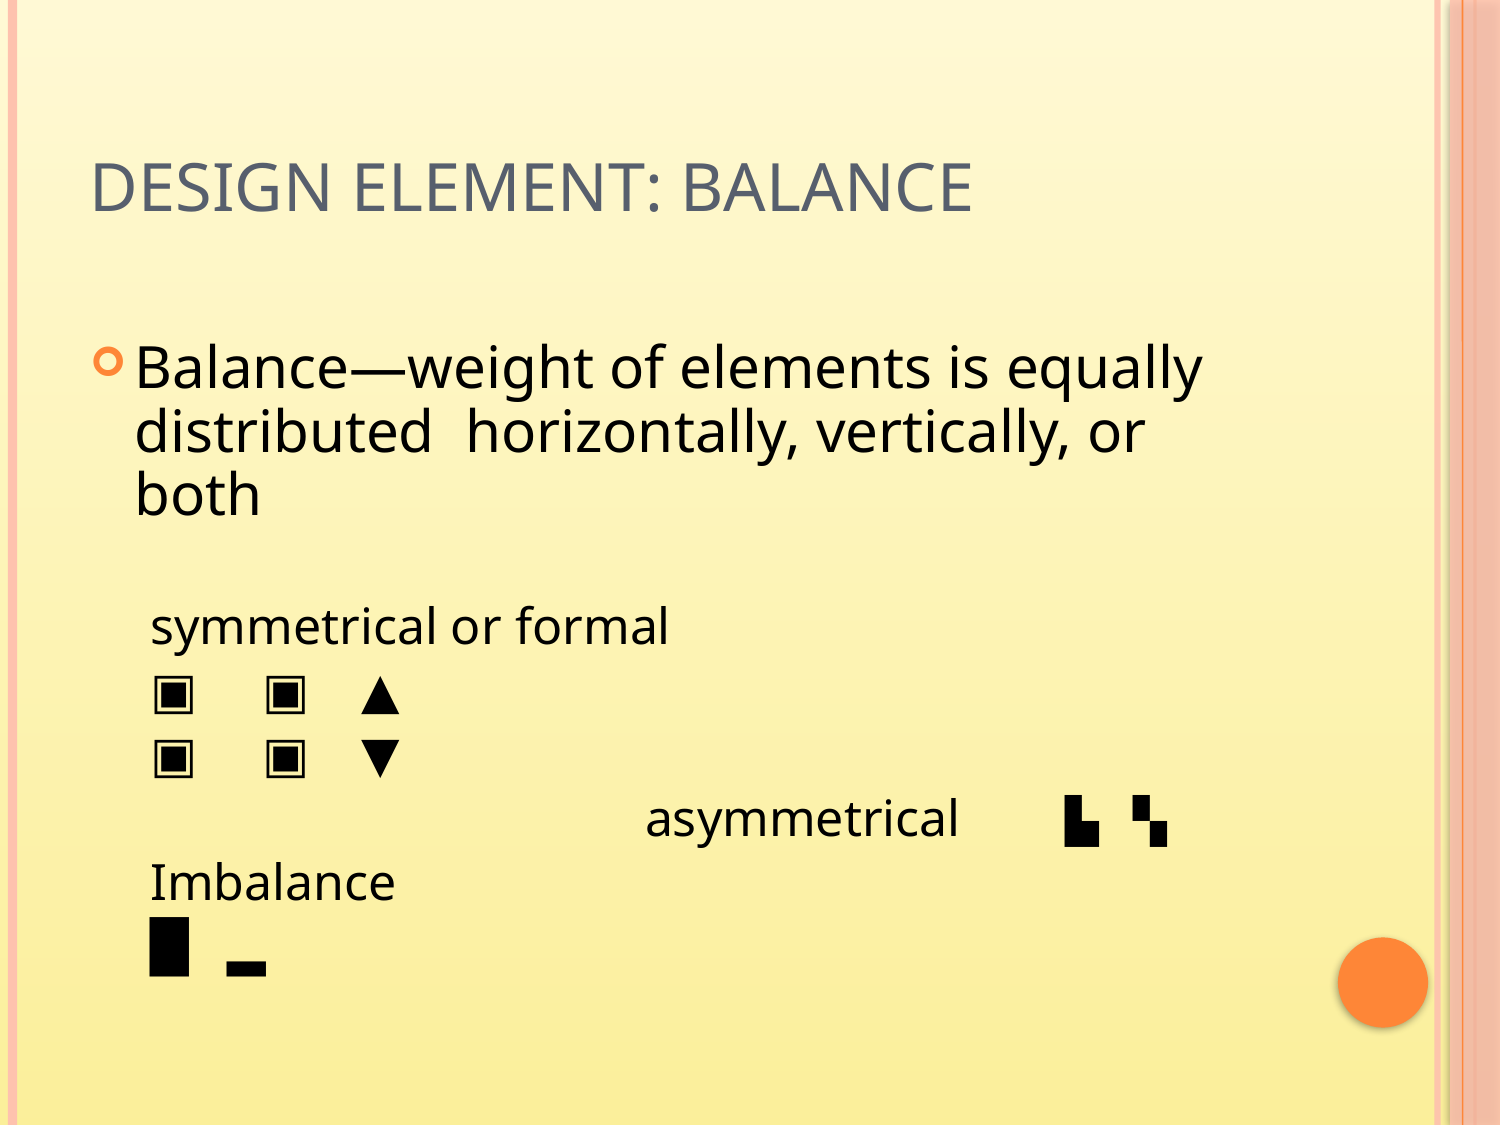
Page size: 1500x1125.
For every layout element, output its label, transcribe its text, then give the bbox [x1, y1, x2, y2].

list Balance—weight of elements is equally distributed horizontally, vertically, or both symmetrical or formal ▣ ▣ ▲ ▣ ▣ ▼ asymmetrical ▙ ▚ Imbalance █ ▂ [74, 330, 1301, 1026]
title Design Element: Balance [75, 45, 1300, 233]
